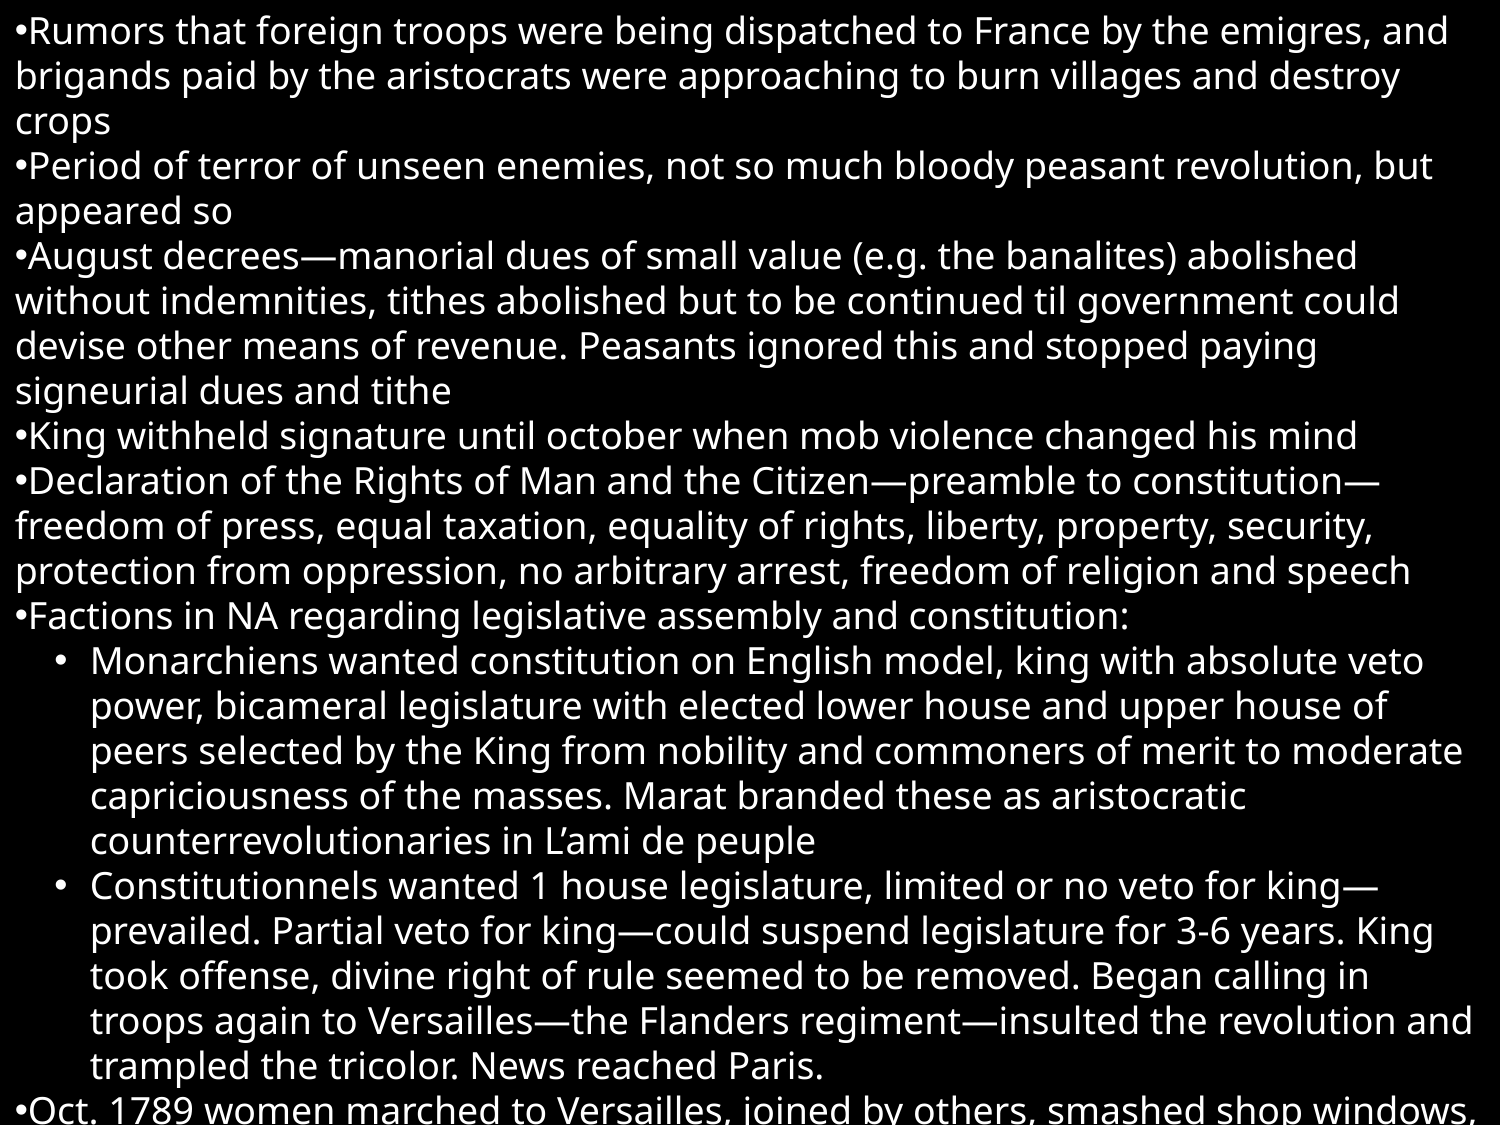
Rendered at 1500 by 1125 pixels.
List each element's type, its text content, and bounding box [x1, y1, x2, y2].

text_box Rumors that foreign troops were being dispatched to France by the emigres, and brigands paid by the aristocrats were approaching to burn villages and destroy crops Period of terror of unseen enemies, not so much bloody peasant revolution, but appeared so August decrees—manorial dues of small value (e.g. the banalites) abolished without indemnities, tithes abolished but to be continued til government could devise other means of revenue. Peasants ignored this and stopped paying signeurial dues and tithe King withheld signature until october when mob violence changed his mind Declaration of the Rights of Man and the Citizen—preamble to constitution—freedom of press, equal taxation, equality of rights, liberty, property, security, protection from oppression, no arbitrary arrest, freedom of religion and speech Factions in NA regarding legislative assembly and constitution: Monarchiens wanted constitution on English model, king with absolute veto power, bicameral legislature with elected lower house and upper house of peers selected by the King from nobility and commoners of merit to moderate capriciousness of the masses. Marat branded these as aristocratic counterrevolutionaries in L’ami de peuple Constitutionnels wanted 1 house legislature, limited or no veto for king—prevailed. Partial veto for king—could suspend legislature for 3-6 years. King took offense, divine right of rule seemed to be removed. Began calling in troops again to Versailles—the Flanders regiment—insulted the revolution and trampled the tricolor. News reached Paris. Oct. 1789 women marched to Versailles, joined by others, smashed shop windows, taking what they wanted, seized carriages, national guards’ caissons and other means of transport. [0, 0, 1500, 1125]
